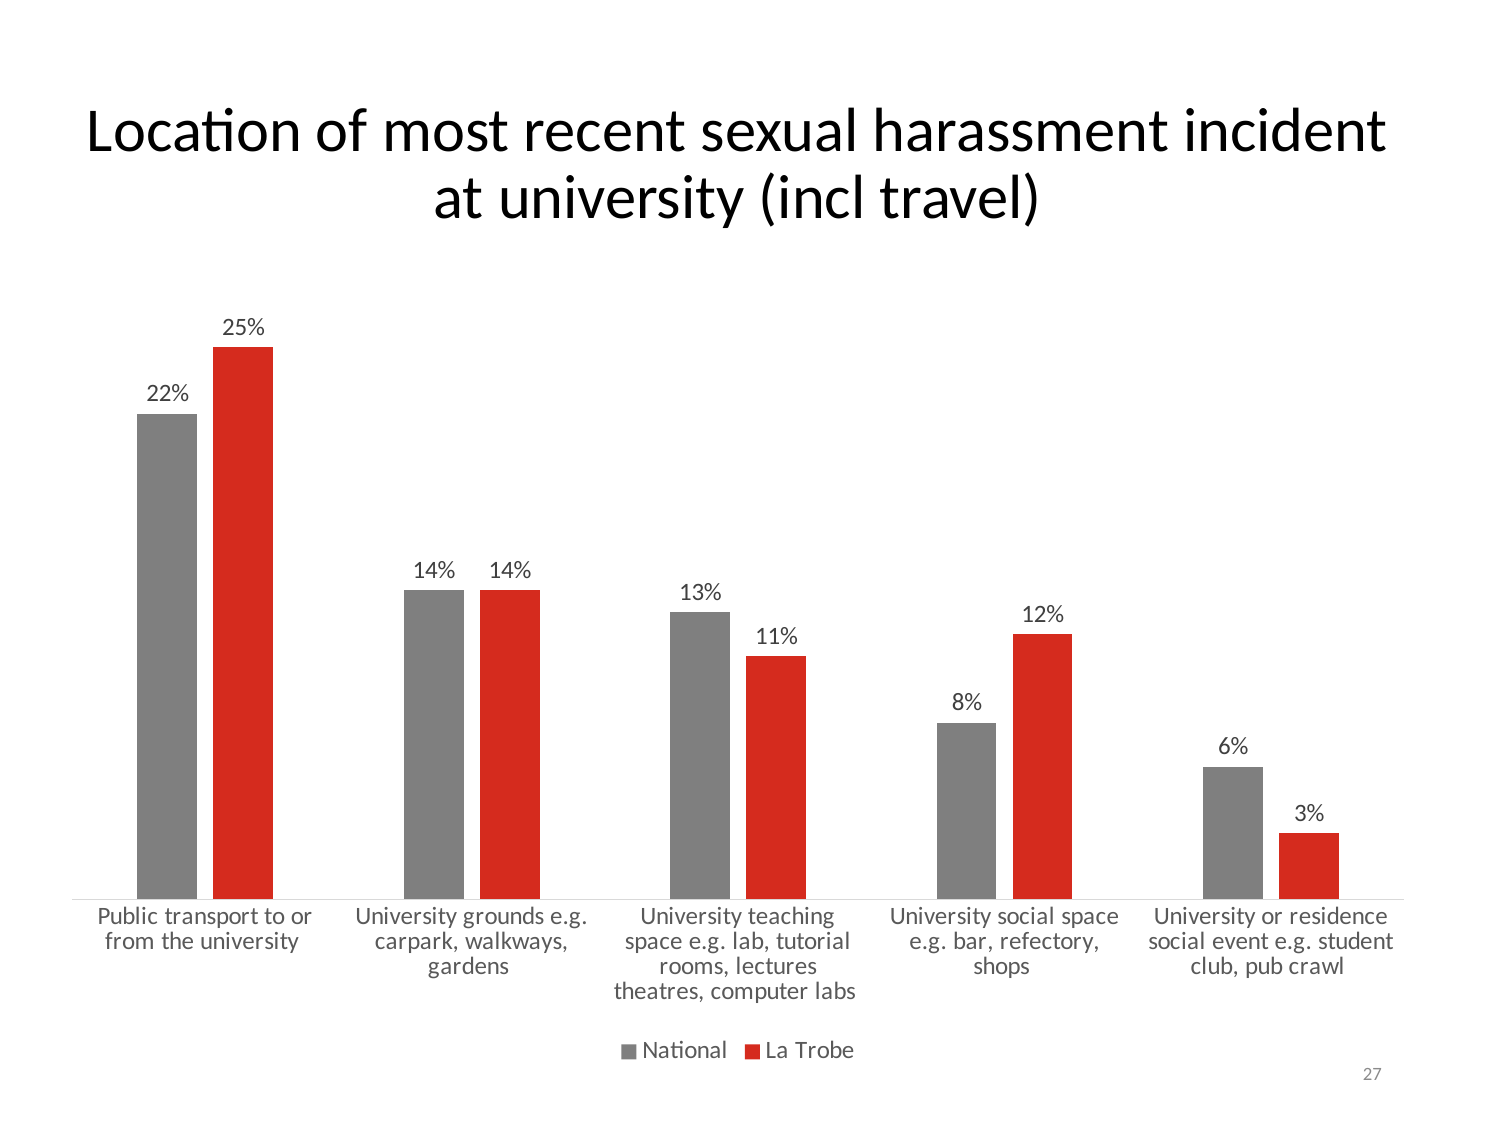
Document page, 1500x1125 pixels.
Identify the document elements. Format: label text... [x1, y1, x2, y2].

chart [44, 219, 1432, 1071]
slide_number 27 [1059, 1071, 1397, 1103]
title Location of most recent sexual harassment incident at university (incl travel) [64, 109, 1412, 219]
